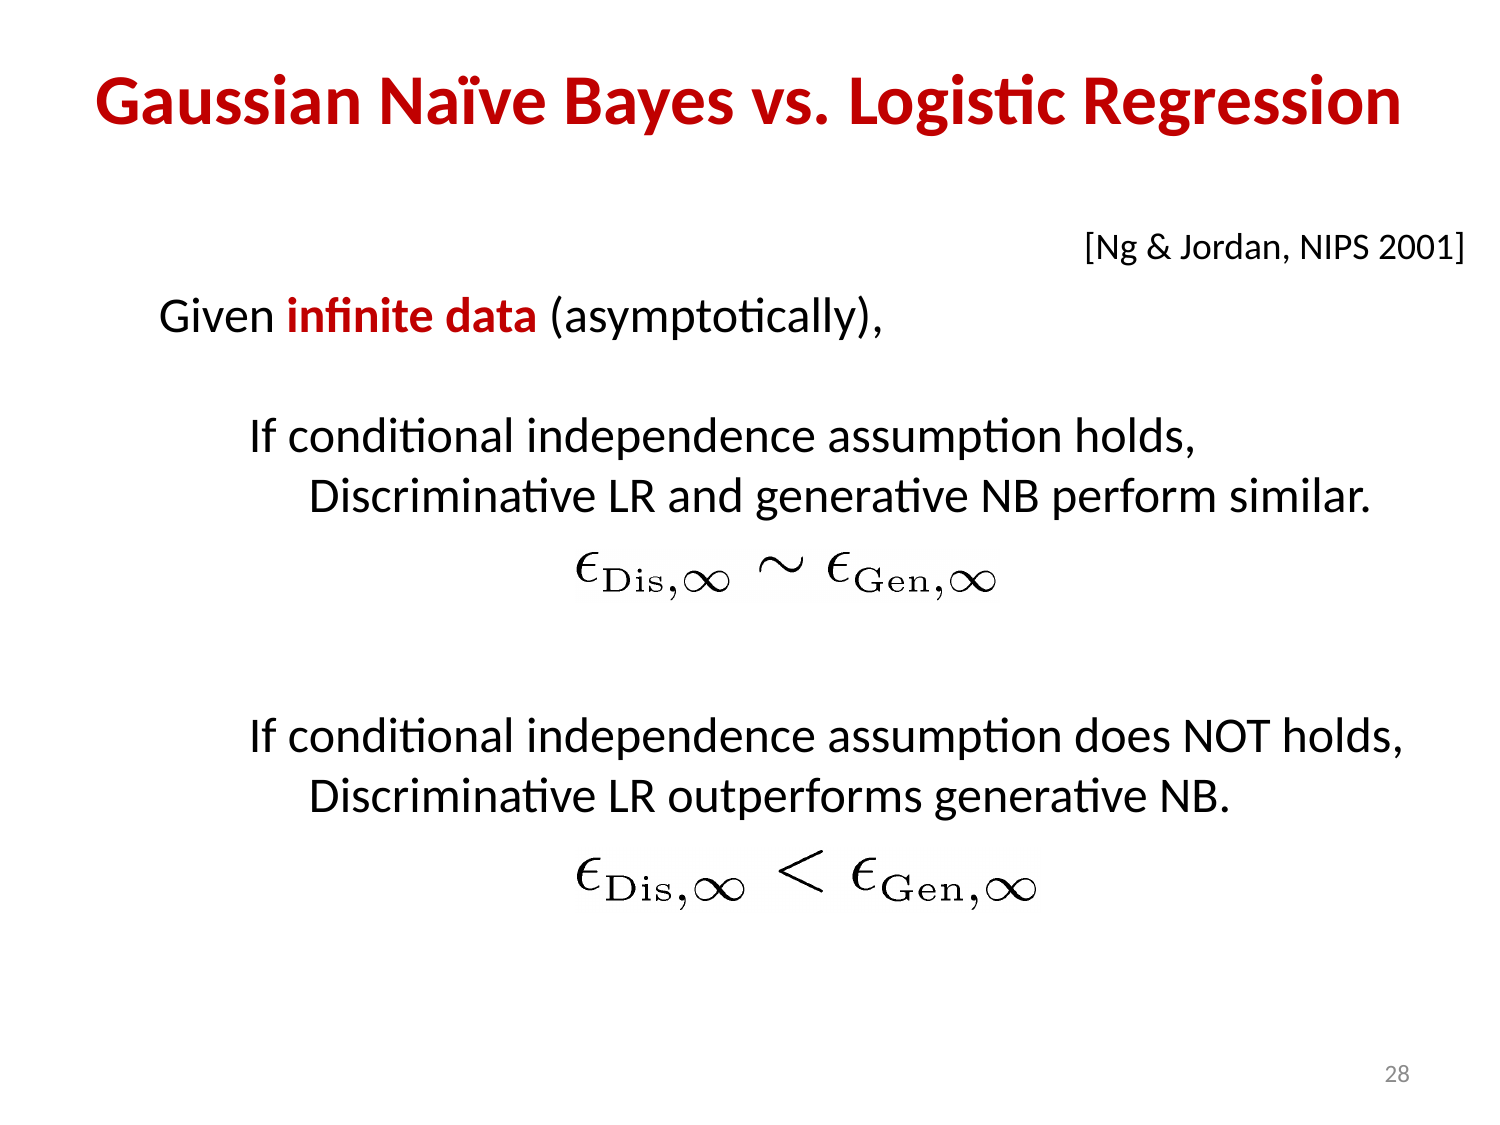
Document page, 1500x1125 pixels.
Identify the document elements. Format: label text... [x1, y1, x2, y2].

title Gaussian Naïve Bayes vs. Logistic Regression [75, 45, 1425, 233]
picture [574, 846, 1041, 913]
slide_number 28 [1074, 1042, 1425, 1103]
picture [574, 549, 1000, 604]
text_box [Ng & Jordan, NIPS 2001] [1062, 214, 1488, 275]
text_box Given infinite data (asymptotically), If conditional independence assumption holds, Discriminative LR and generative NB perform similar. If conditional independence assumption does NOT holds, Discriminative LR outperforms generative NB. [144, 274, 1420, 950]
